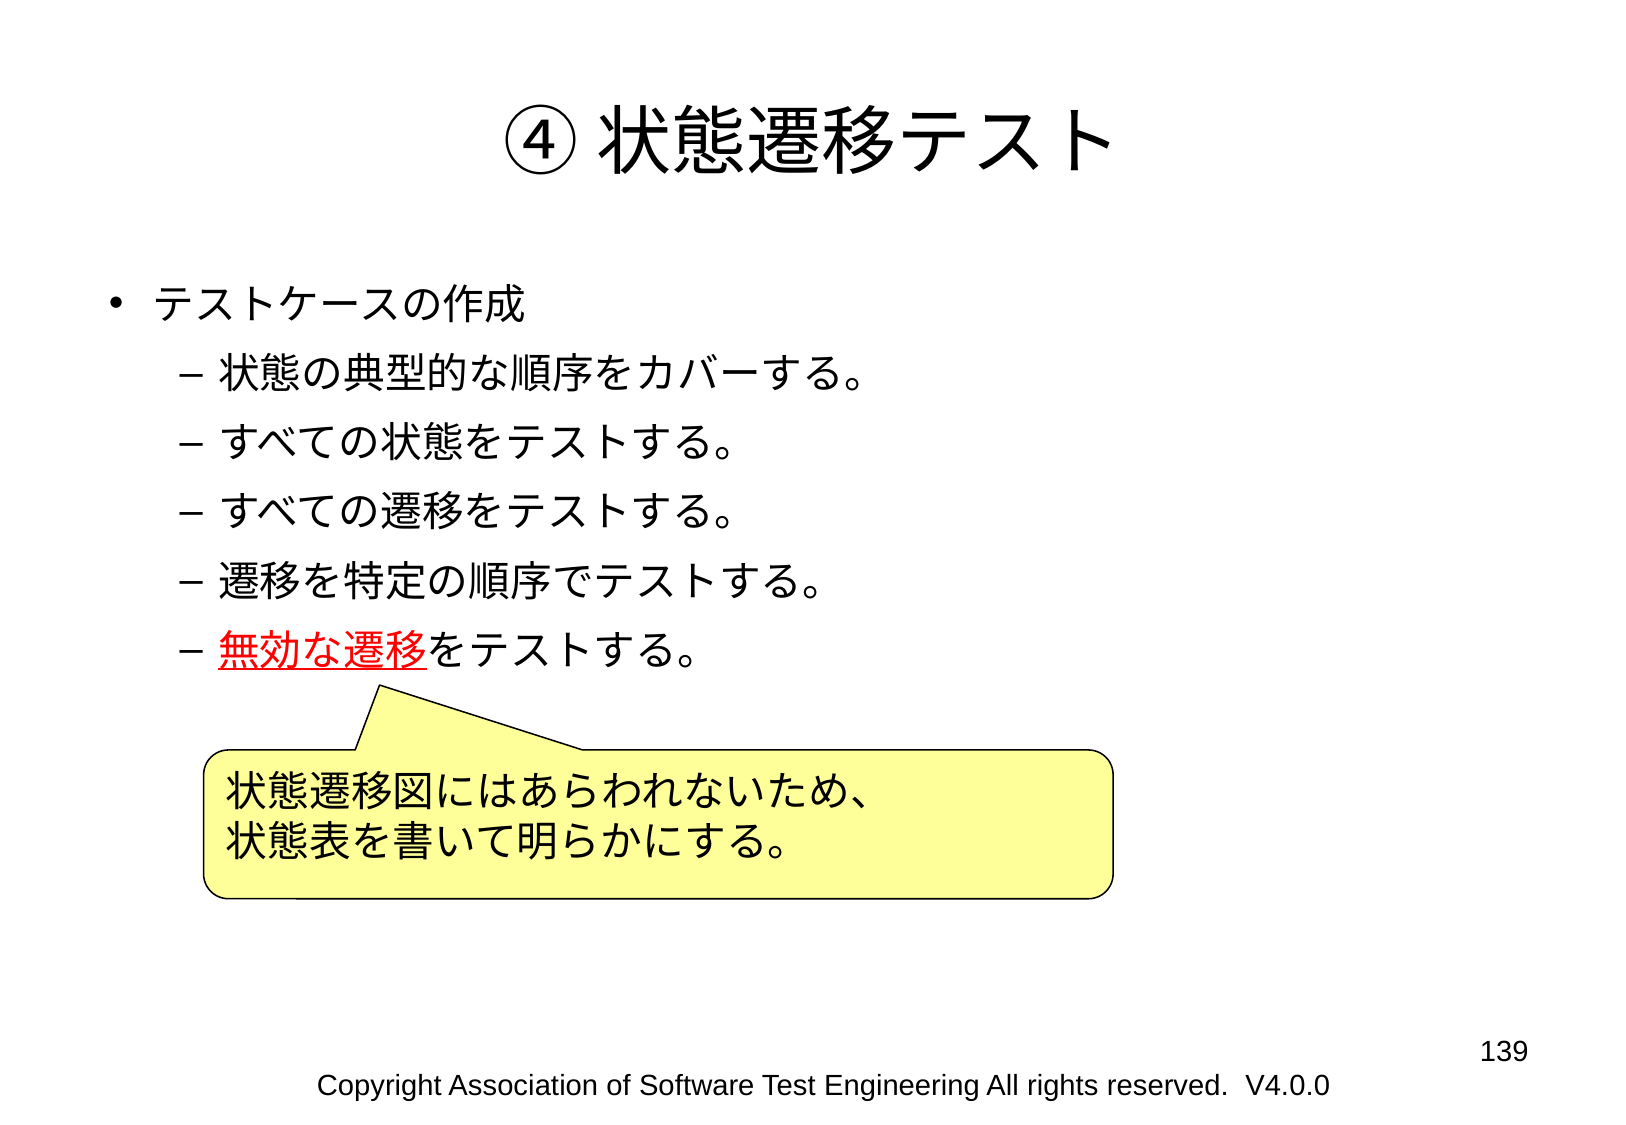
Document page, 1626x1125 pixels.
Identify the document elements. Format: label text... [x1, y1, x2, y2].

slide_number ‹#› [1164, 1024, 1544, 1103]
text_box 状態遷移図にはあらわれないため、 状態表を書いて明らかにする。 [203, 685, 1114, 899]
title ④状態遷移テスト [81, 45, 1544, 233]
list テストケースの作成 状態の典型的な順序をカバーする。 すべての状態をテストする。 すべての遷移をテストする。 遷移を特定の順序でテストする。 無効な遷移をテストする。 [81, 262, 1544, 1005]
footer Copyright Association of Software Test Engineering All rights reserved. V4.0.0 [233, 1058, 1415, 1103]
